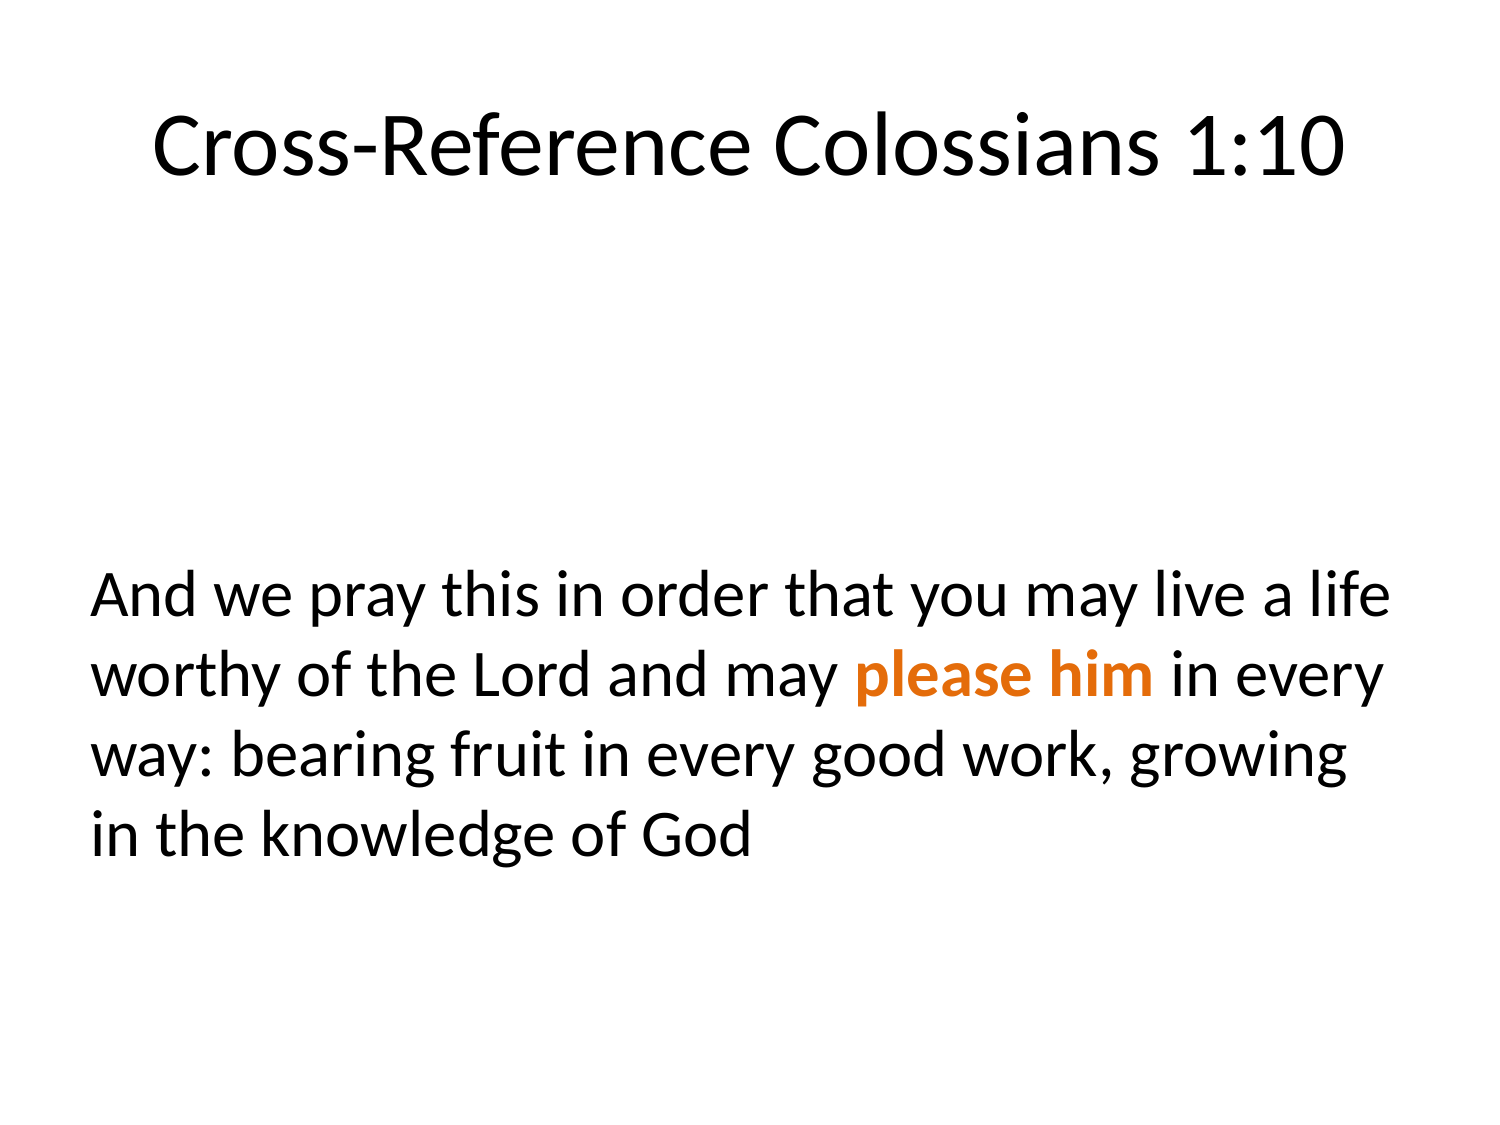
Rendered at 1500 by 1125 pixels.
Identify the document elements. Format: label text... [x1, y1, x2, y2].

title Cross-Reference Colossians 1:10 [75, 45, 1425, 233]
list And we pray this in order that you may live a life worthy of the Lord and may please him in every way: bearing fruit in every good work, growing in the knowledge of God [75, 262, 1425, 1005]
